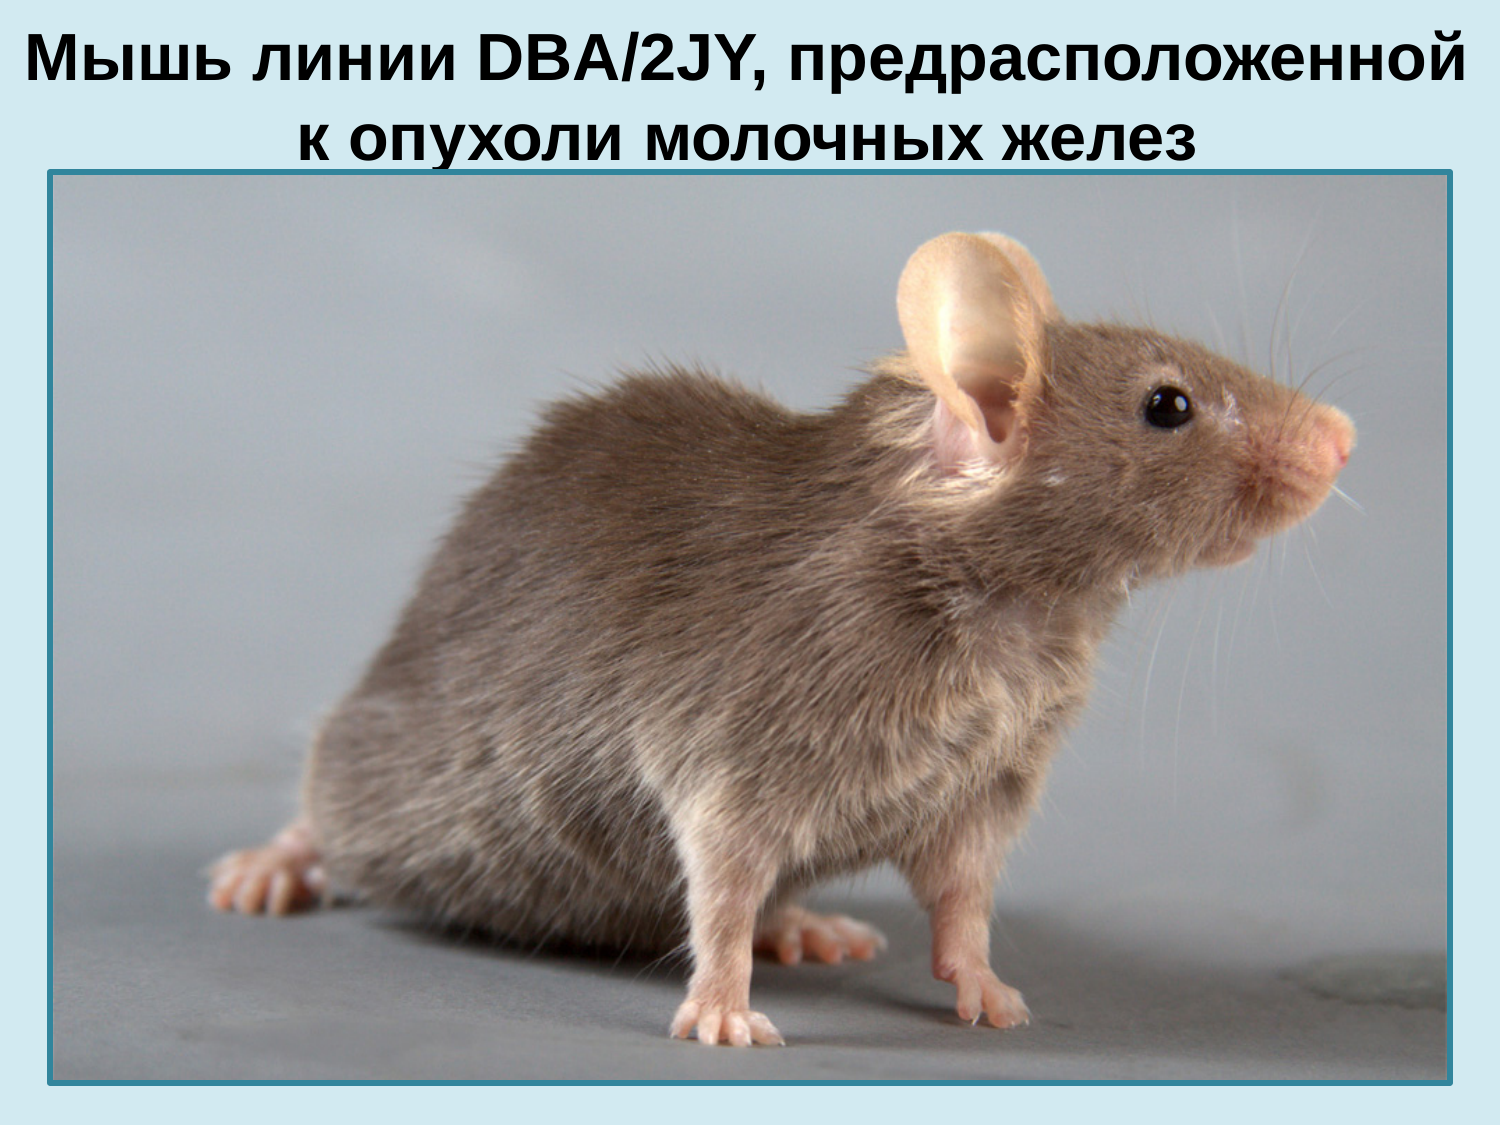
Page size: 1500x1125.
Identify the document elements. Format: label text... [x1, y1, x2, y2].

picture [52, 174, 1448, 1080]
title Мышь линии DBA/2JY, предрасположенной к опухоли молочных желез [0, 0, 1498, 188]
